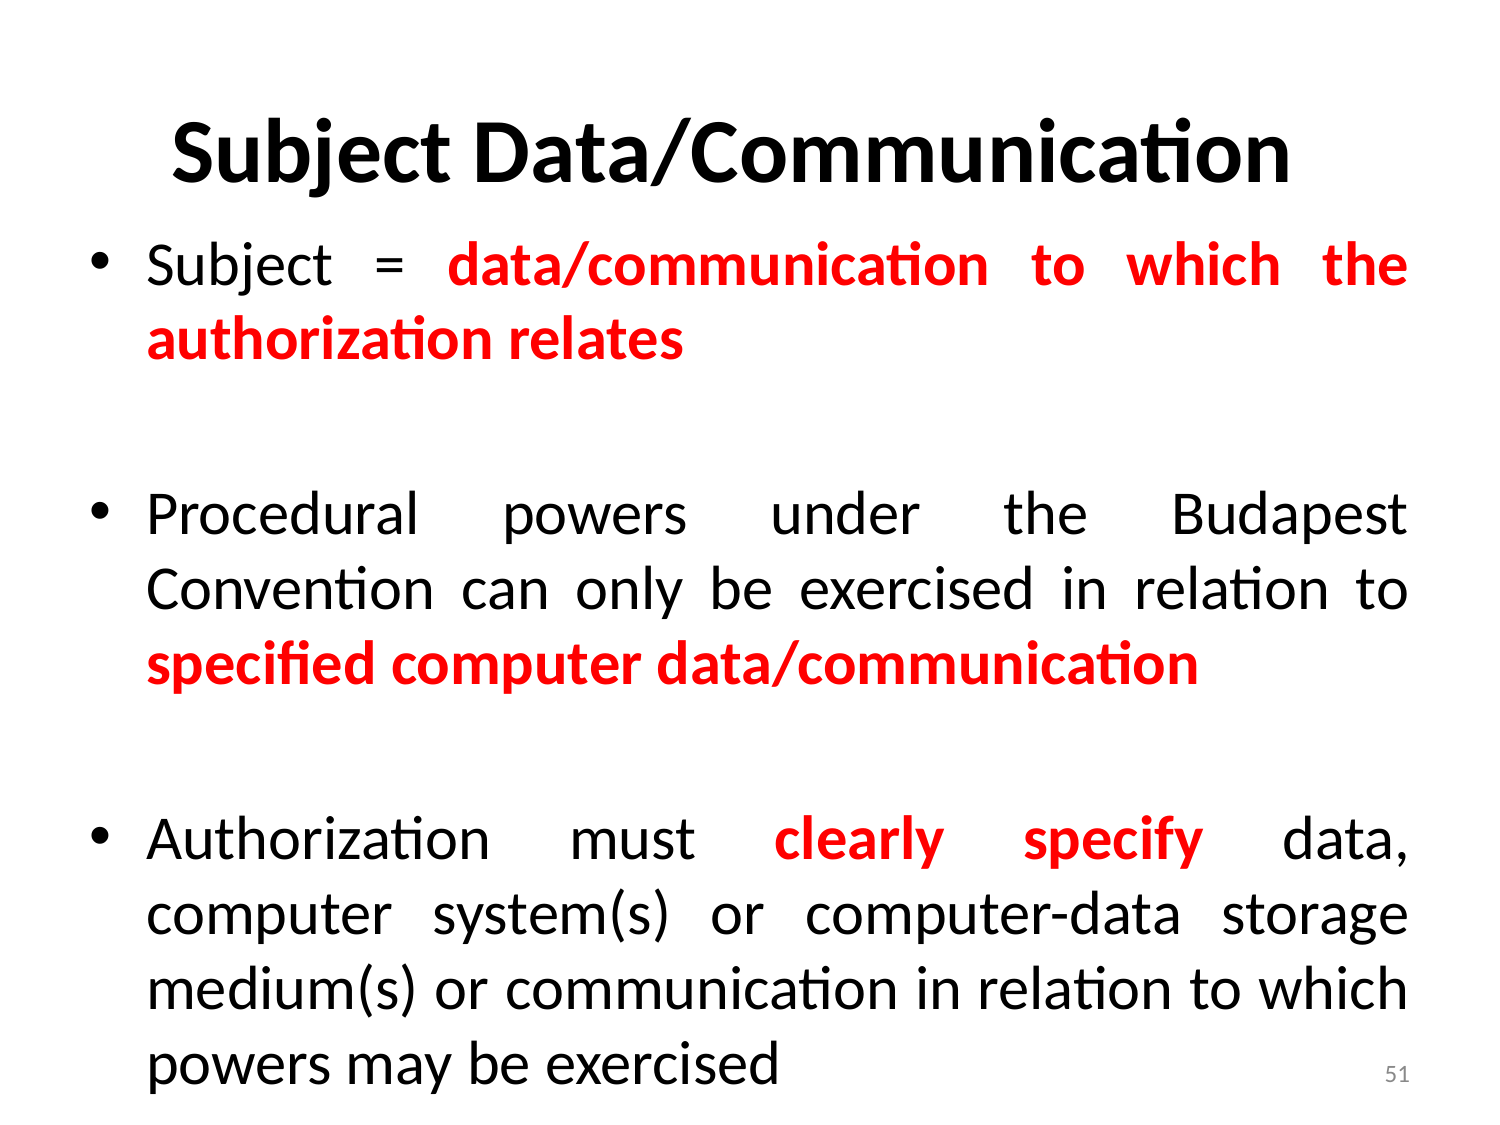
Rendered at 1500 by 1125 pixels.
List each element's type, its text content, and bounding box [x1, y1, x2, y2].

slide_number 51 [1074, 1042, 1425, 1103]
text_box Subject = data/communication to which the authorization relates Procedural powers under the Budapest Convention can only be exercised in relation to specified computer data/communication Authorization must clearly specify data, computer system(s) or computer-data storage medium(s) or communication in relation to which powers may be exercised [74, 215, 1425, 986]
title Subject Data/Communication [57, 52, 1408, 240]
